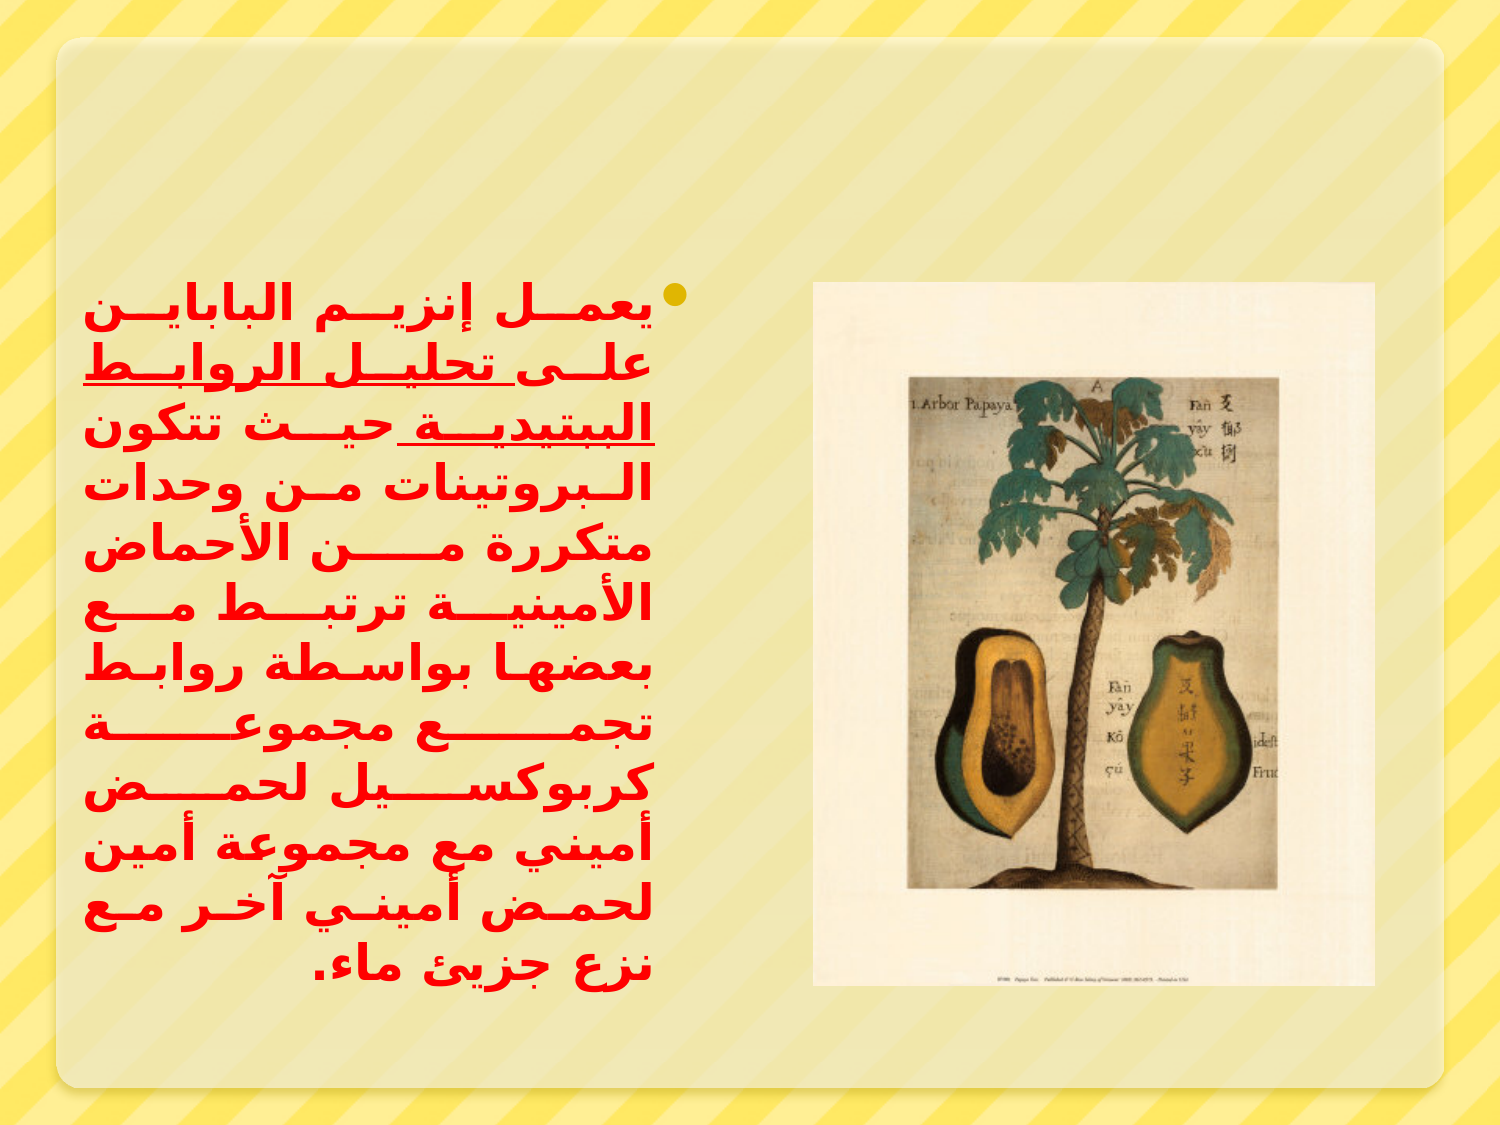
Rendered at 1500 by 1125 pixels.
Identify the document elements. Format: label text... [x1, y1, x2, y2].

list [813, 282, 1375, 986]
list يعمل إنزيم الباباين على تحليل الروابط الببتيدية حيث تتكون البروتينات من وحدات متكررة من الأحماض الأمينية ترتبط مع بعضها بواسطة روابط تجمع مجموعة كربوكسيل لحمض أميني مع مجموعة أمين لحمض أميني آخر مع نزع جزيئ ماء. [75, 262, 738, 1005]
